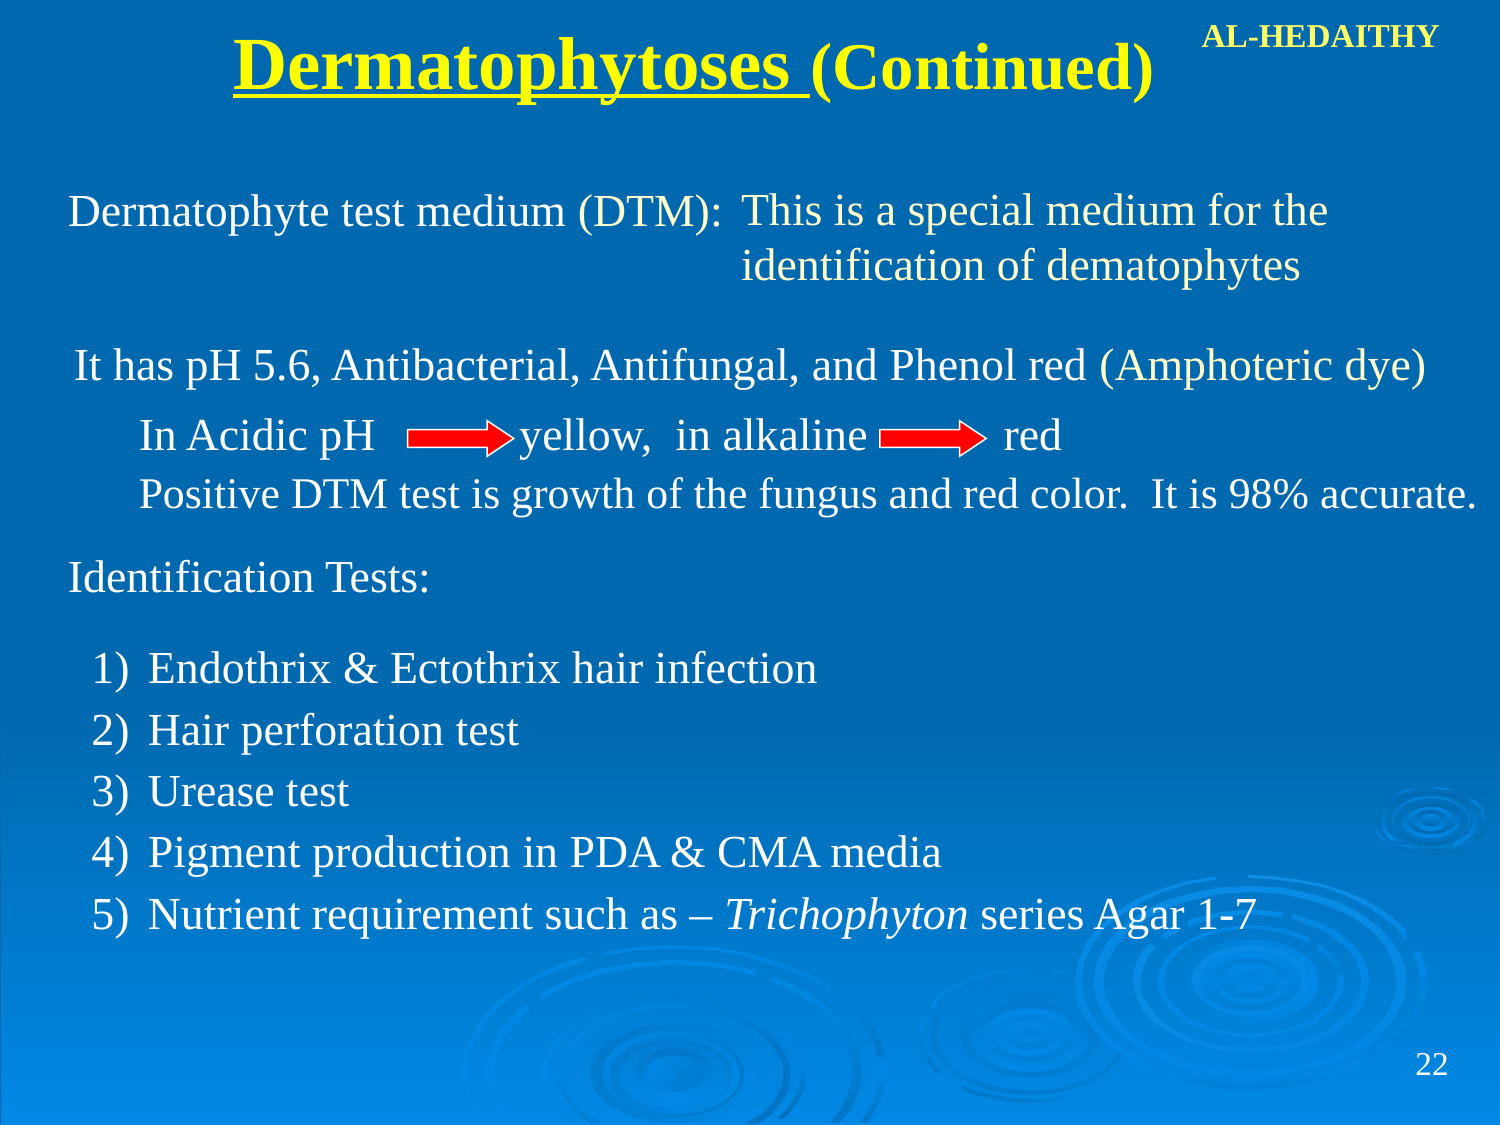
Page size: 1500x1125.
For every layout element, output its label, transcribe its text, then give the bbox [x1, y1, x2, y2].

text_box Dermatophyte test medium (DTM): [53, 173, 726, 244]
text_box In Acidic pH yellow, in alkaline red [123, 397, 1335, 457]
text_box [879, 420, 987, 457]
text_box Identification Tests: [53, 539, 662, 610]
text_box 22 [1364, 1034, 1500, 1090]
text_box [407, 420, 514, 457]
text_box This is a special medium for the identification of dematophytes [726, 172, 1459, 298]
text_box AL-HEDAITHY [1186, 7, 1471, 62]
text_box Positive DTM test is growth of the fungus and red color. It is 98% accurate. [123, 457, 1500, 525]
text_box Endothrix & Ectothrix hair infection Hair perforation test Urease test Pigment production in PDA & CMA media Nutrient requirement such as – Trichophyton series Agar 1-7 [76, 645, 1376, 945]
text_box Dermatophytoses (Continued) [218, 7, 1235, 112]
text_box It has pH 5.6, Antibacterial, Antifungal, and Phenol red (Amphoteric dye) [59, 327, 1500, 397]
